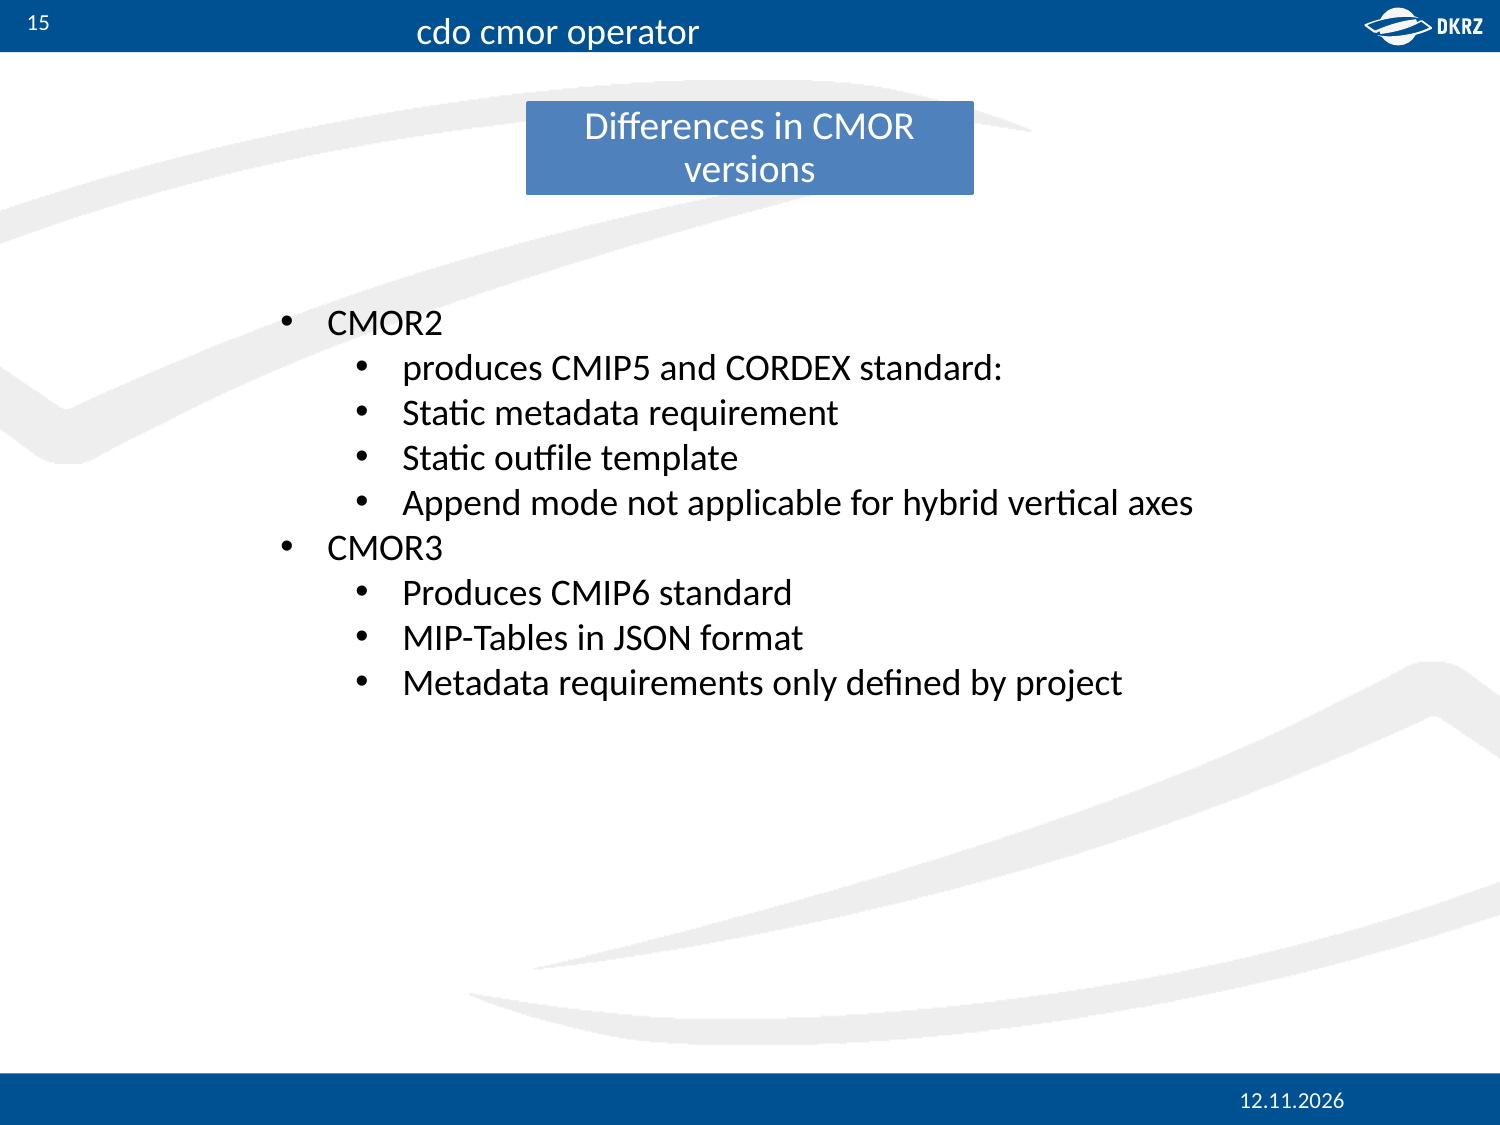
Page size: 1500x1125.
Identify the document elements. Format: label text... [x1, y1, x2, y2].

slide_number 15 [1, 0, 65, 53]
picture [0, 80, 1032, 464]
picture [470, 662, 1500, 1044]
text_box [527, 103, 973, 194]
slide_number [1187, 1072, 1360, 1125]
text_box CMOR2 produces CMIP5 and CORDEX standard: Static metadata requirement Static outfile template Append mode not applicable for hybrid vertical axes CMOR3 Produces CMIP6 standard MIP-Tables in JSON format Metadata requirements only defined by project [265, 290, 1258, 711]
